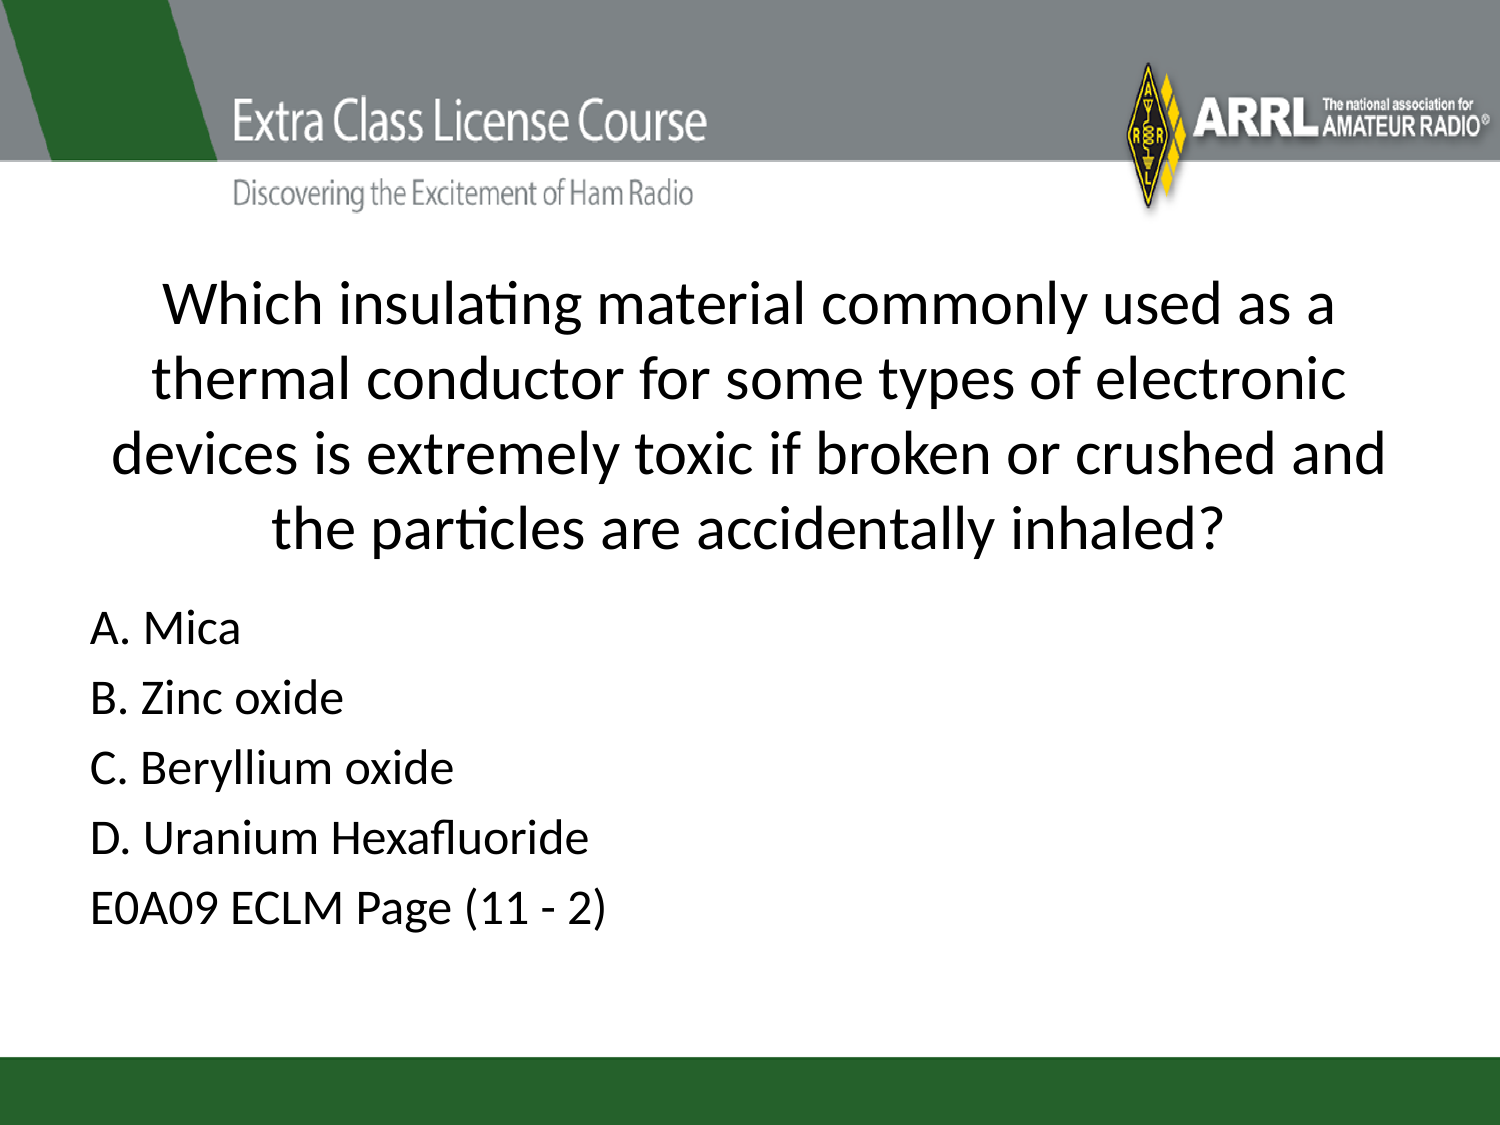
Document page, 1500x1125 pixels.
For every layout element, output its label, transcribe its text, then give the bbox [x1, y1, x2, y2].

list A. Mica B. Zinc oxide C. Beryllium oxide D. Uranium Hexafluoride E0A09 ECLM Page (11 - 2) [75, 587, 1425, 1013]
title Which insulating material commonly used as a thermal conductor for some types of electronic devices is extremely toxic if broken or crushed and the particles are accidentally inhaled? [75, 254, 1425, 435]
picture [0, 0, 1500, 1125]
